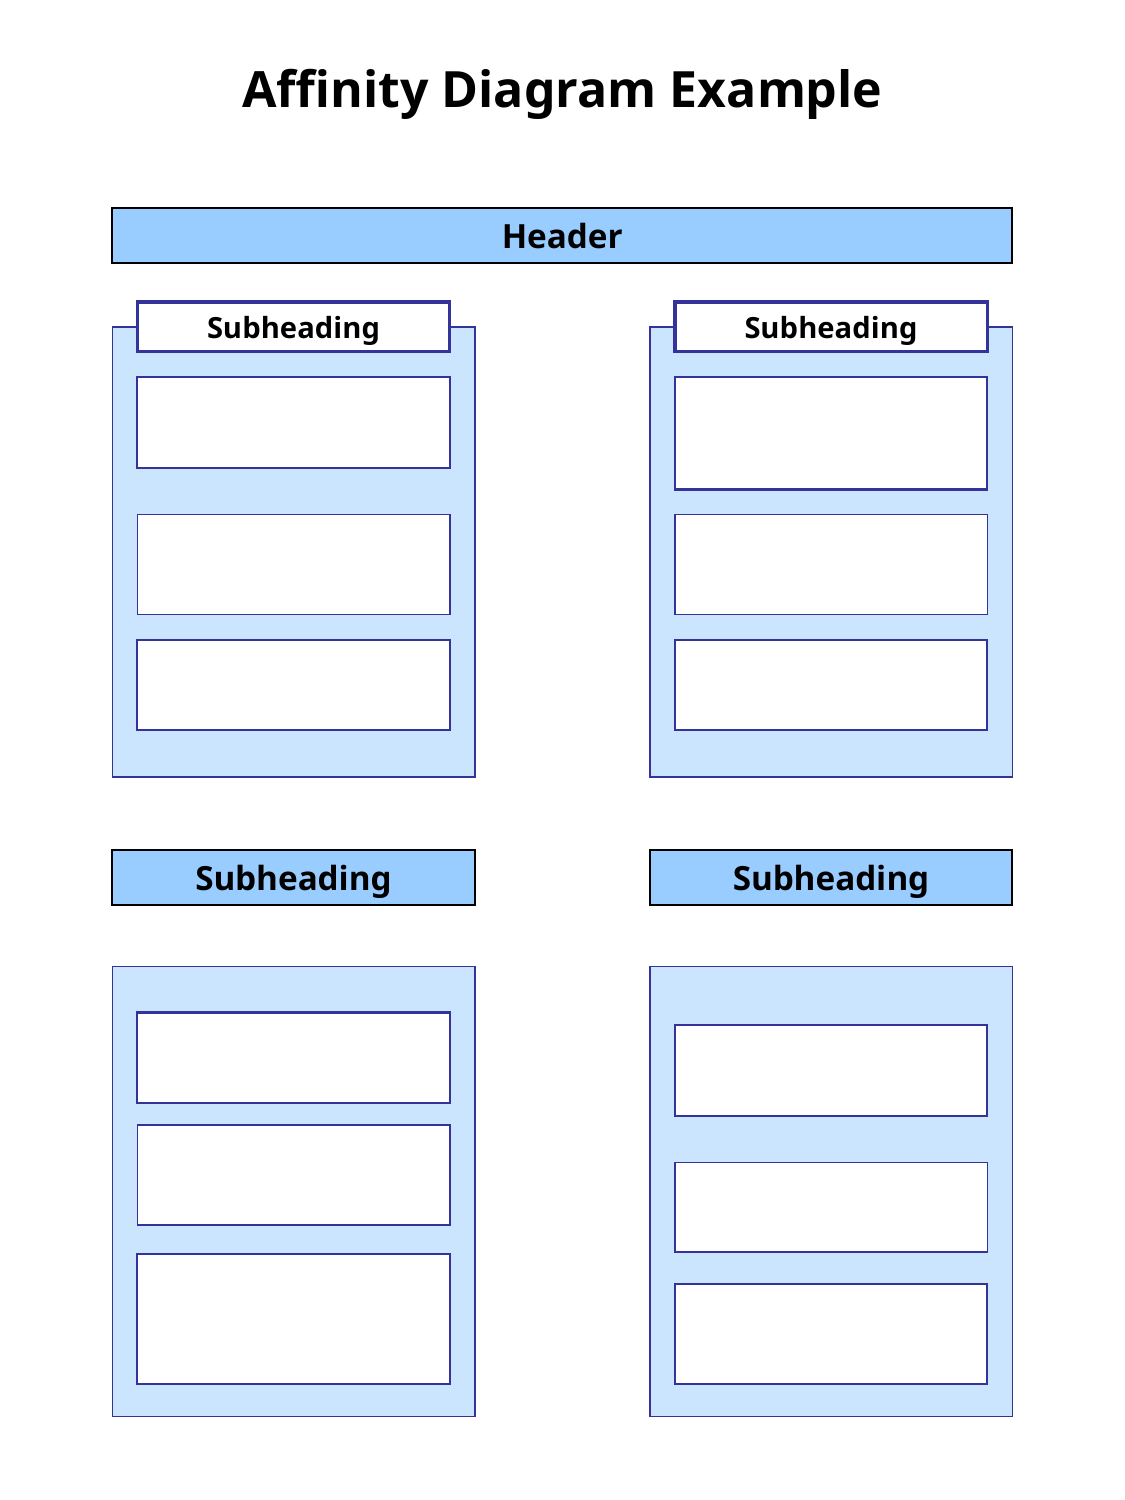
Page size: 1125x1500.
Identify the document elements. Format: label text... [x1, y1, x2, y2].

text_box [112, 327, 475, 777]
text_box [674, 1283, 988, 1384]
text_box [649, 327, 1013, 777]
text_box Subheading [649, 849, 1013, 905]
text_box [137, 639, 450, 731]
text_box [137, 377, 450, 468]
text_box [674, 639, 988, 731]
text_box [112, 966, 475, 1417]
text_box [674, 377, 988, 490]
text_box [674, 1162, 988, 1253]
text_box [137, 1012, 450, 1104]
text_box Subheading [137, 302, 450, 352]
text_box [649, 966, 1013, 1417]
text_box [137, 1254, 450, 1384]
text_box Subheading [112, 849, 475, 905]
text_box [137, 514, 450, 615]
text_box [674, 514, 988, 615]
text_box Subheading [674, 302, 988, 352]
text_box [137, 1125, 450, 1225]
text_box Header [112, 208, 1013, 263]
text_box [674, 1025, 988, 1116]
text_box Affinity Diagram Example [0, 49, 1125, 125]
